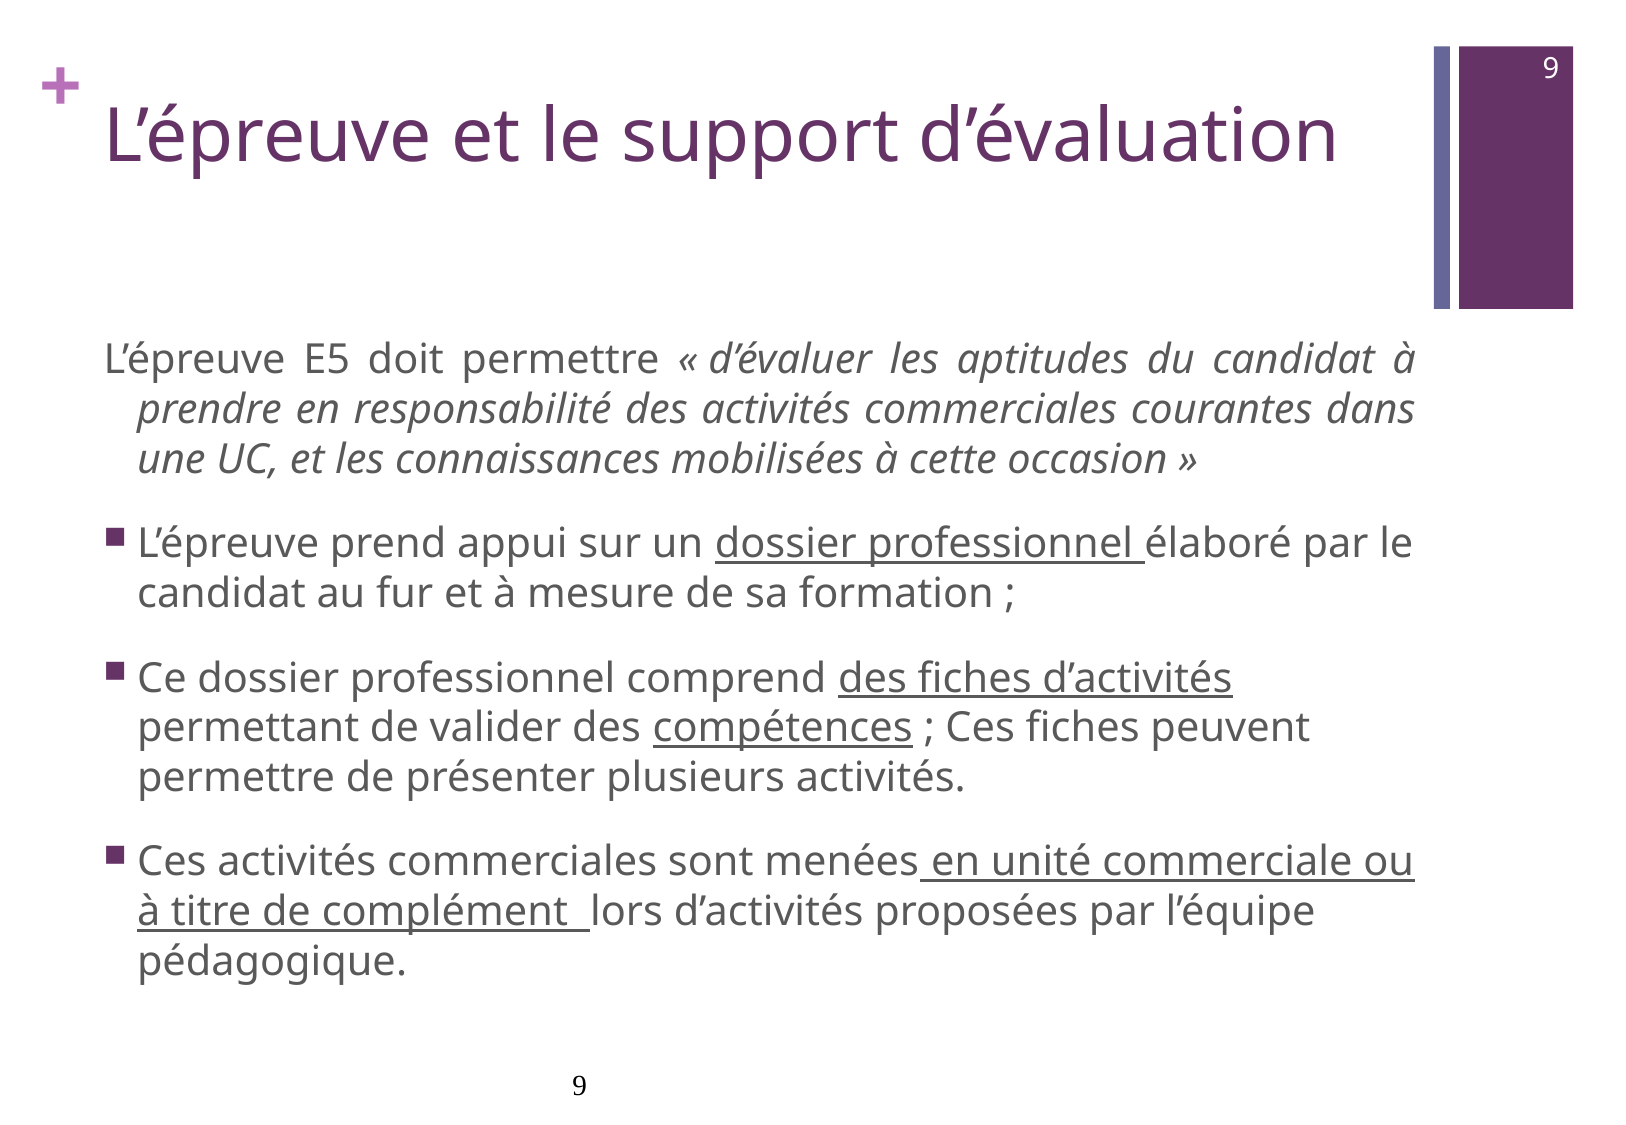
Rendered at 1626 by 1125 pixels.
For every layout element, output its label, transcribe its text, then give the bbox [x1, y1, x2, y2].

list L’épreuve E5 doit permettre « d’évaluer les aptitudes du candidat à prendre en responsabilité des activités commerciales courantes dans une UC, et les connaissances mobilisées à cette occasion » L’épreuve prend appui sur un dossier professionnel élaboré par le candidat au fur et à mesure de sa formation ; Ce dossier professionnel comprend des fiches d’activités permettant de valider des compétences ; Ces fiches peuvent permettre de présenter plusieurs activités. Ces activités commerciales sont menées en unité commerciale ou à titre de complément lors d’activités proposées par l’équipe pédagogique. [88, 324, 1432, 1005]
slide_number 9 [1476, 39, 1575, 100]
title L’épreuve et le support d’évaluation [88, 79, 1432, 263]
footer 9 [35, 1053, 1124, 1114]
